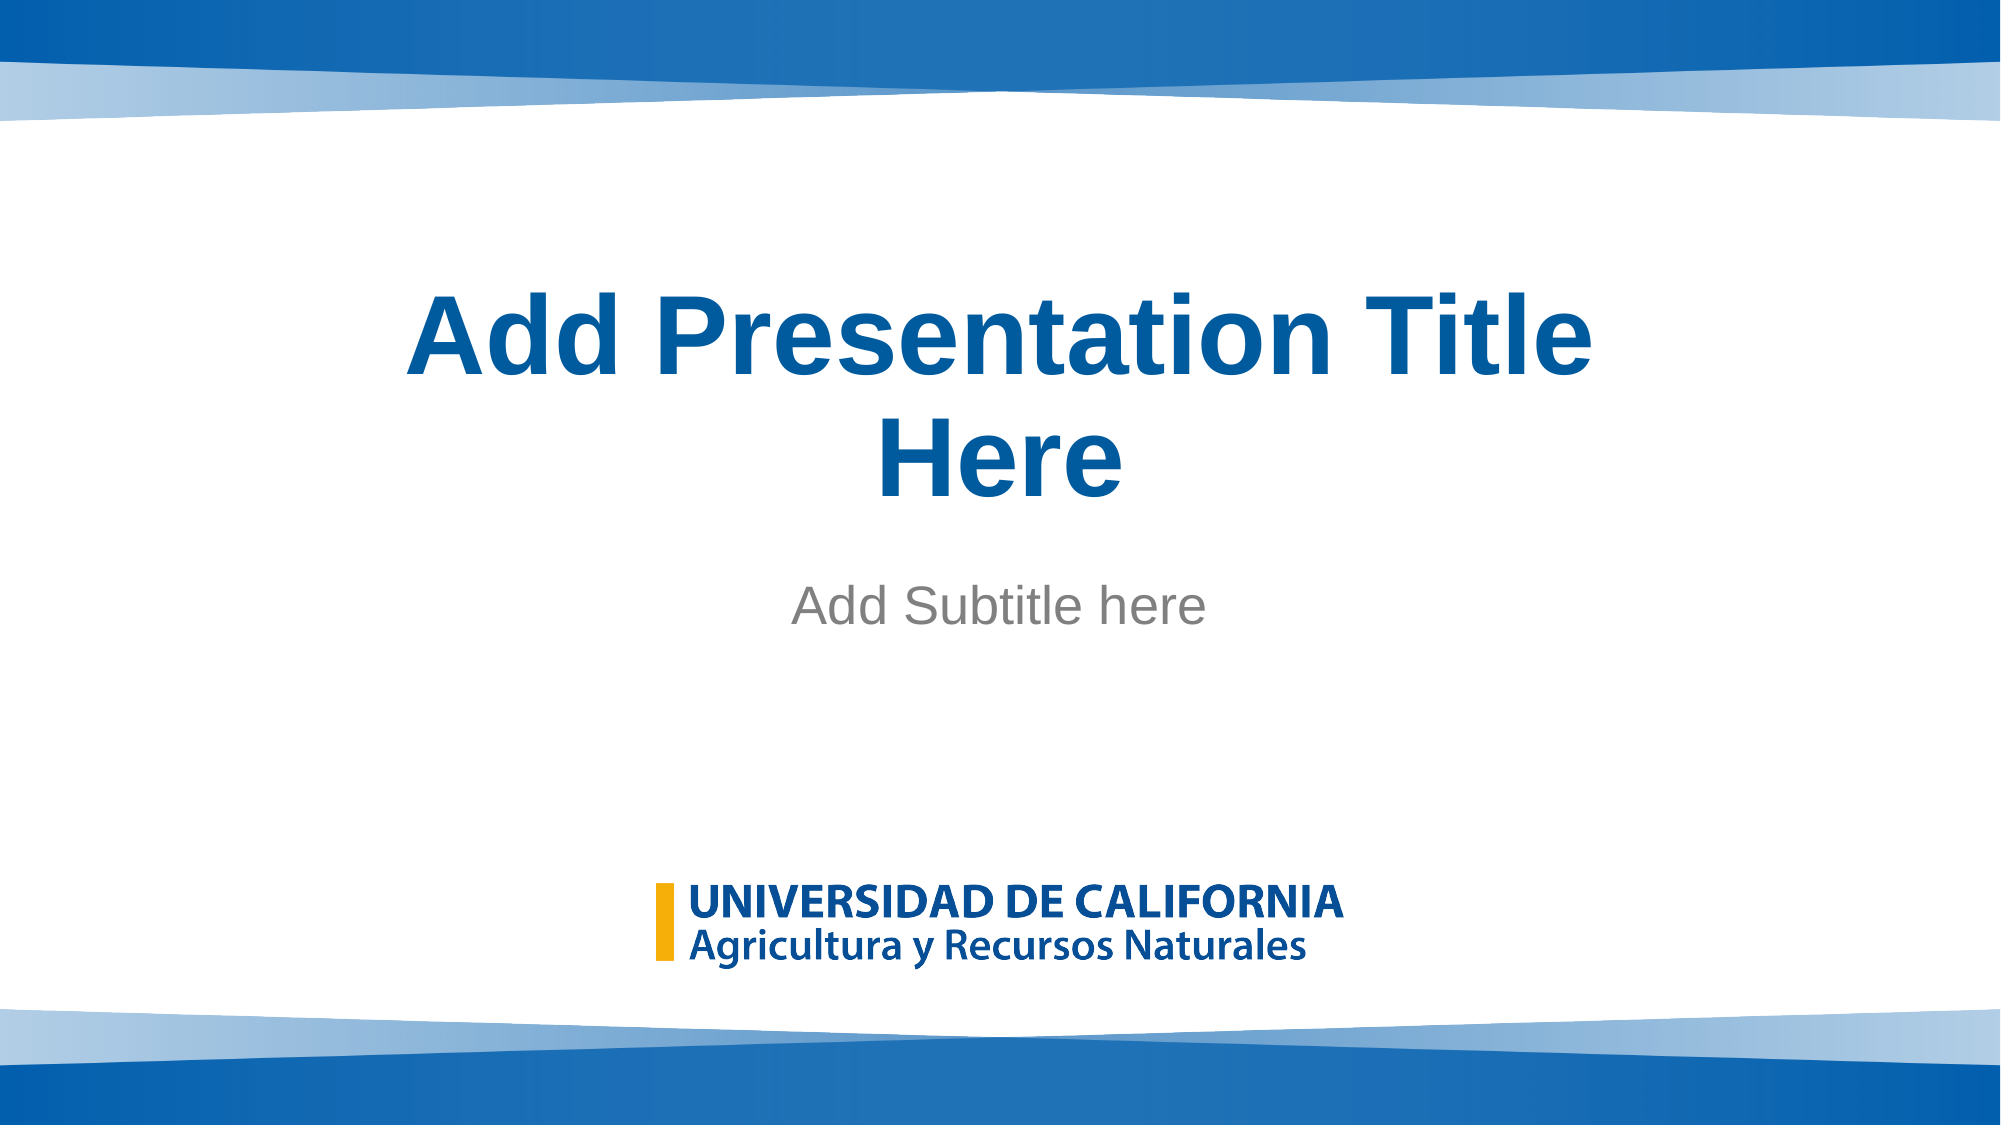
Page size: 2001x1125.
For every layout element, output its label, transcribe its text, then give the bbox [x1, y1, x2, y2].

picture [0, 988, 2001, 1125]
picture [653, 876, 1347, 973]
title Add Presentation Title Here [249, 136, 1750, 529]
picture [0, 0, 2001, 143]
subtitle Add Subtitle here [249, 569, 1750, 842]
